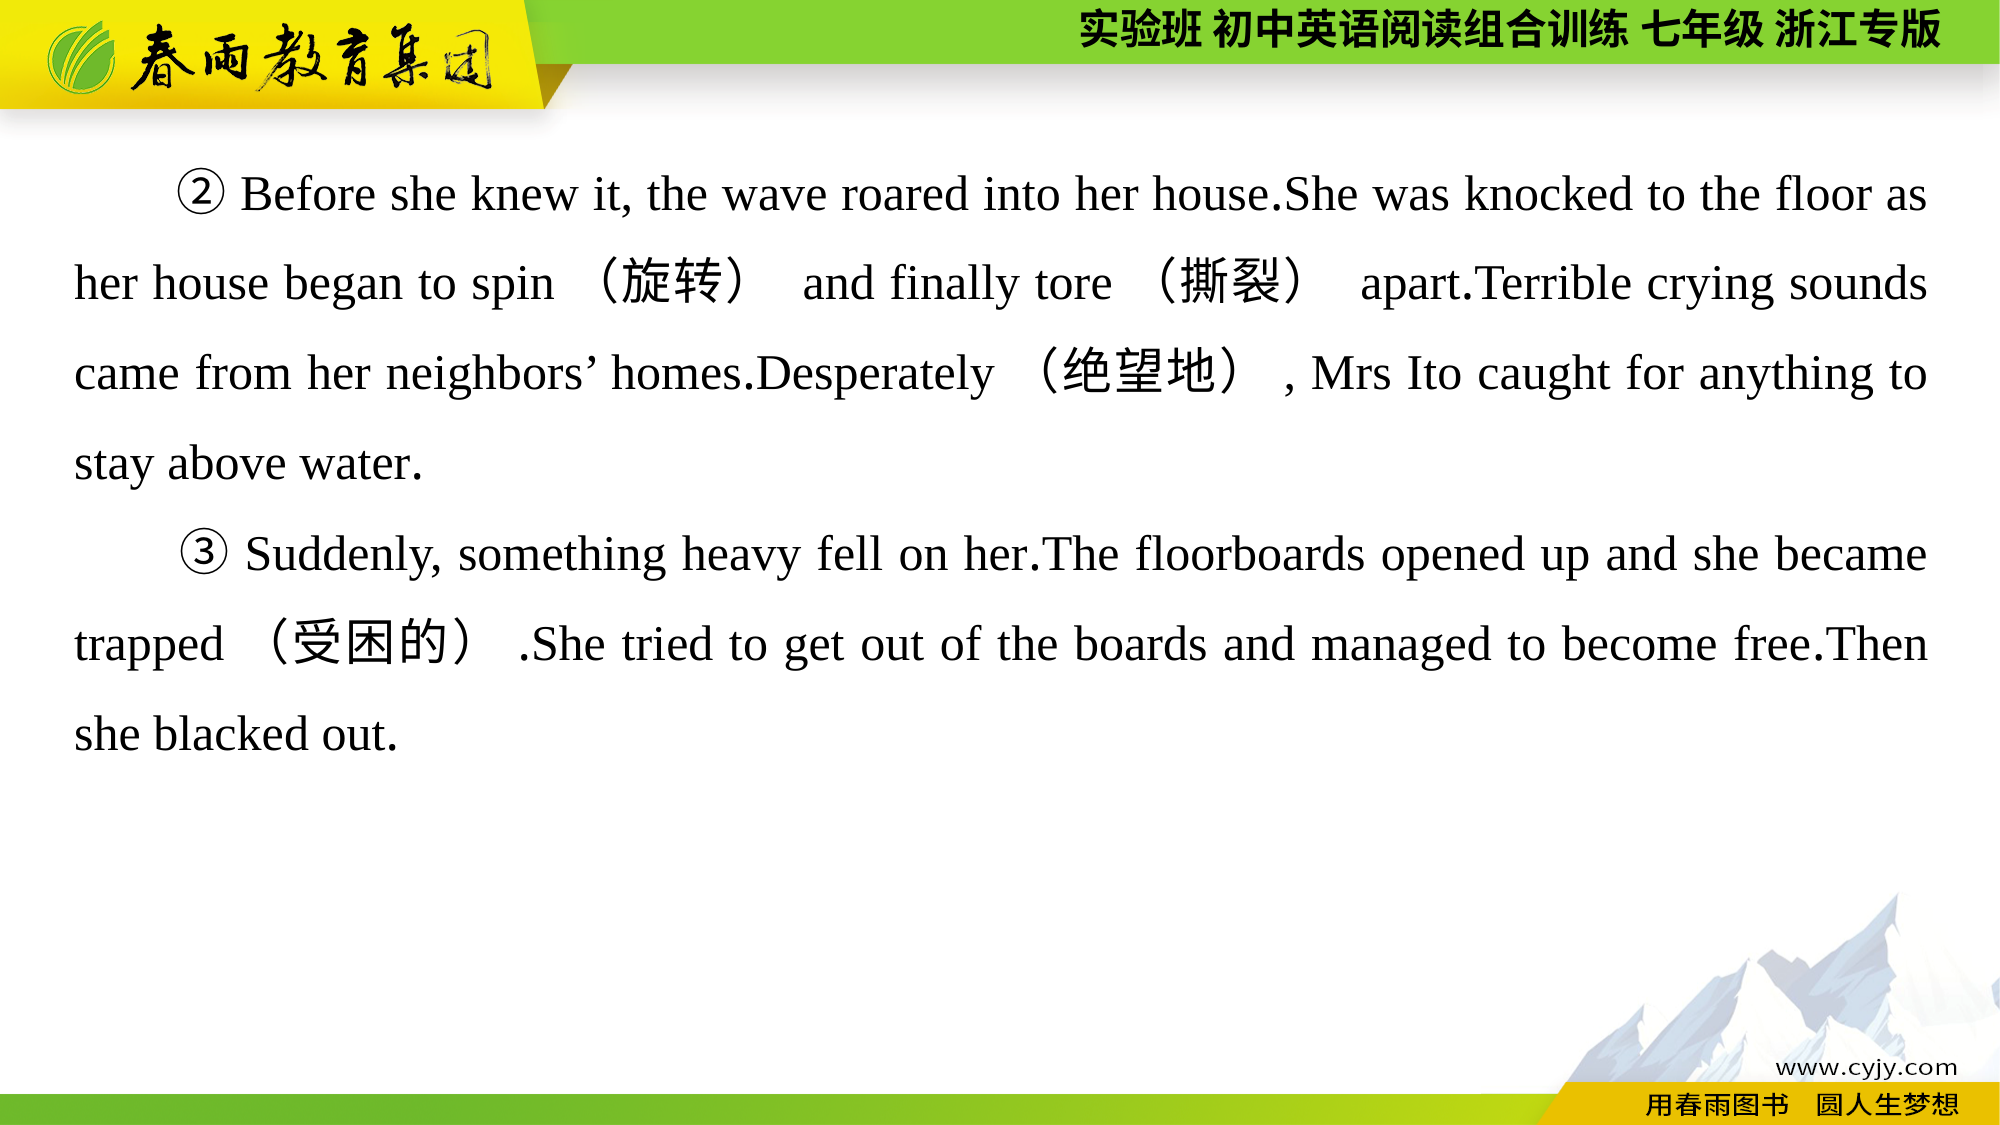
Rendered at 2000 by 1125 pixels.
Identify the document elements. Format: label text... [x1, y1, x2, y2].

picture [0, 0, 2000, 1125]
list ②Before she knew it, the wave roared into her house.She was knocked to the floor as her house began to spin（旋转） and finally tore（撕裂） apart.Terrible crying sounds came from her neighbors’ homes.Desperately（绝望地）, Mrs Ito caught for anything to stay above water. ③Suddenly, something heavy fell on her.The floorboards opened up and she became trapped（受困的）.She tried to get out of the boards and managed to become free.Then she blacked out. [59, 122, 1944, 774]
